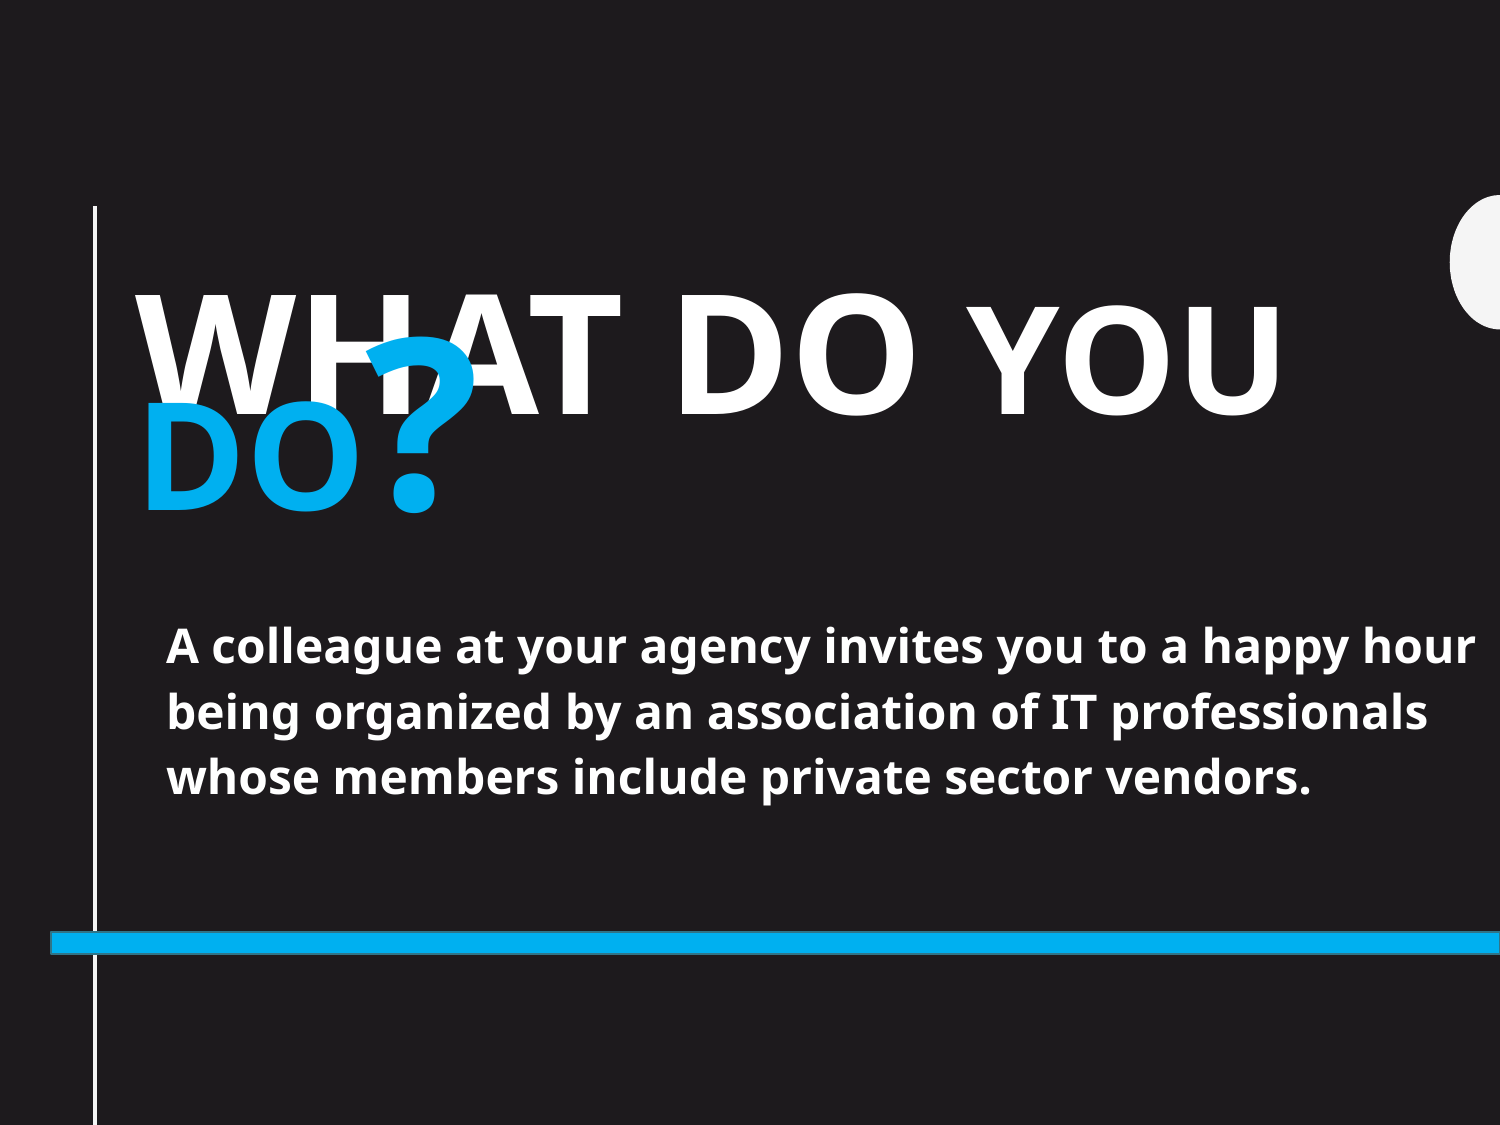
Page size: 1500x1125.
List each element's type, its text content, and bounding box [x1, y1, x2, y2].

text_box A colleague at your agency invites you to a happy hour being organized by an association of IT professionals whose members include private sector vendors. [151, 600, 1500, 872]
text_box [50, 931, 1500, 955]
title What do you do? [120, 330, 1500, 781]
